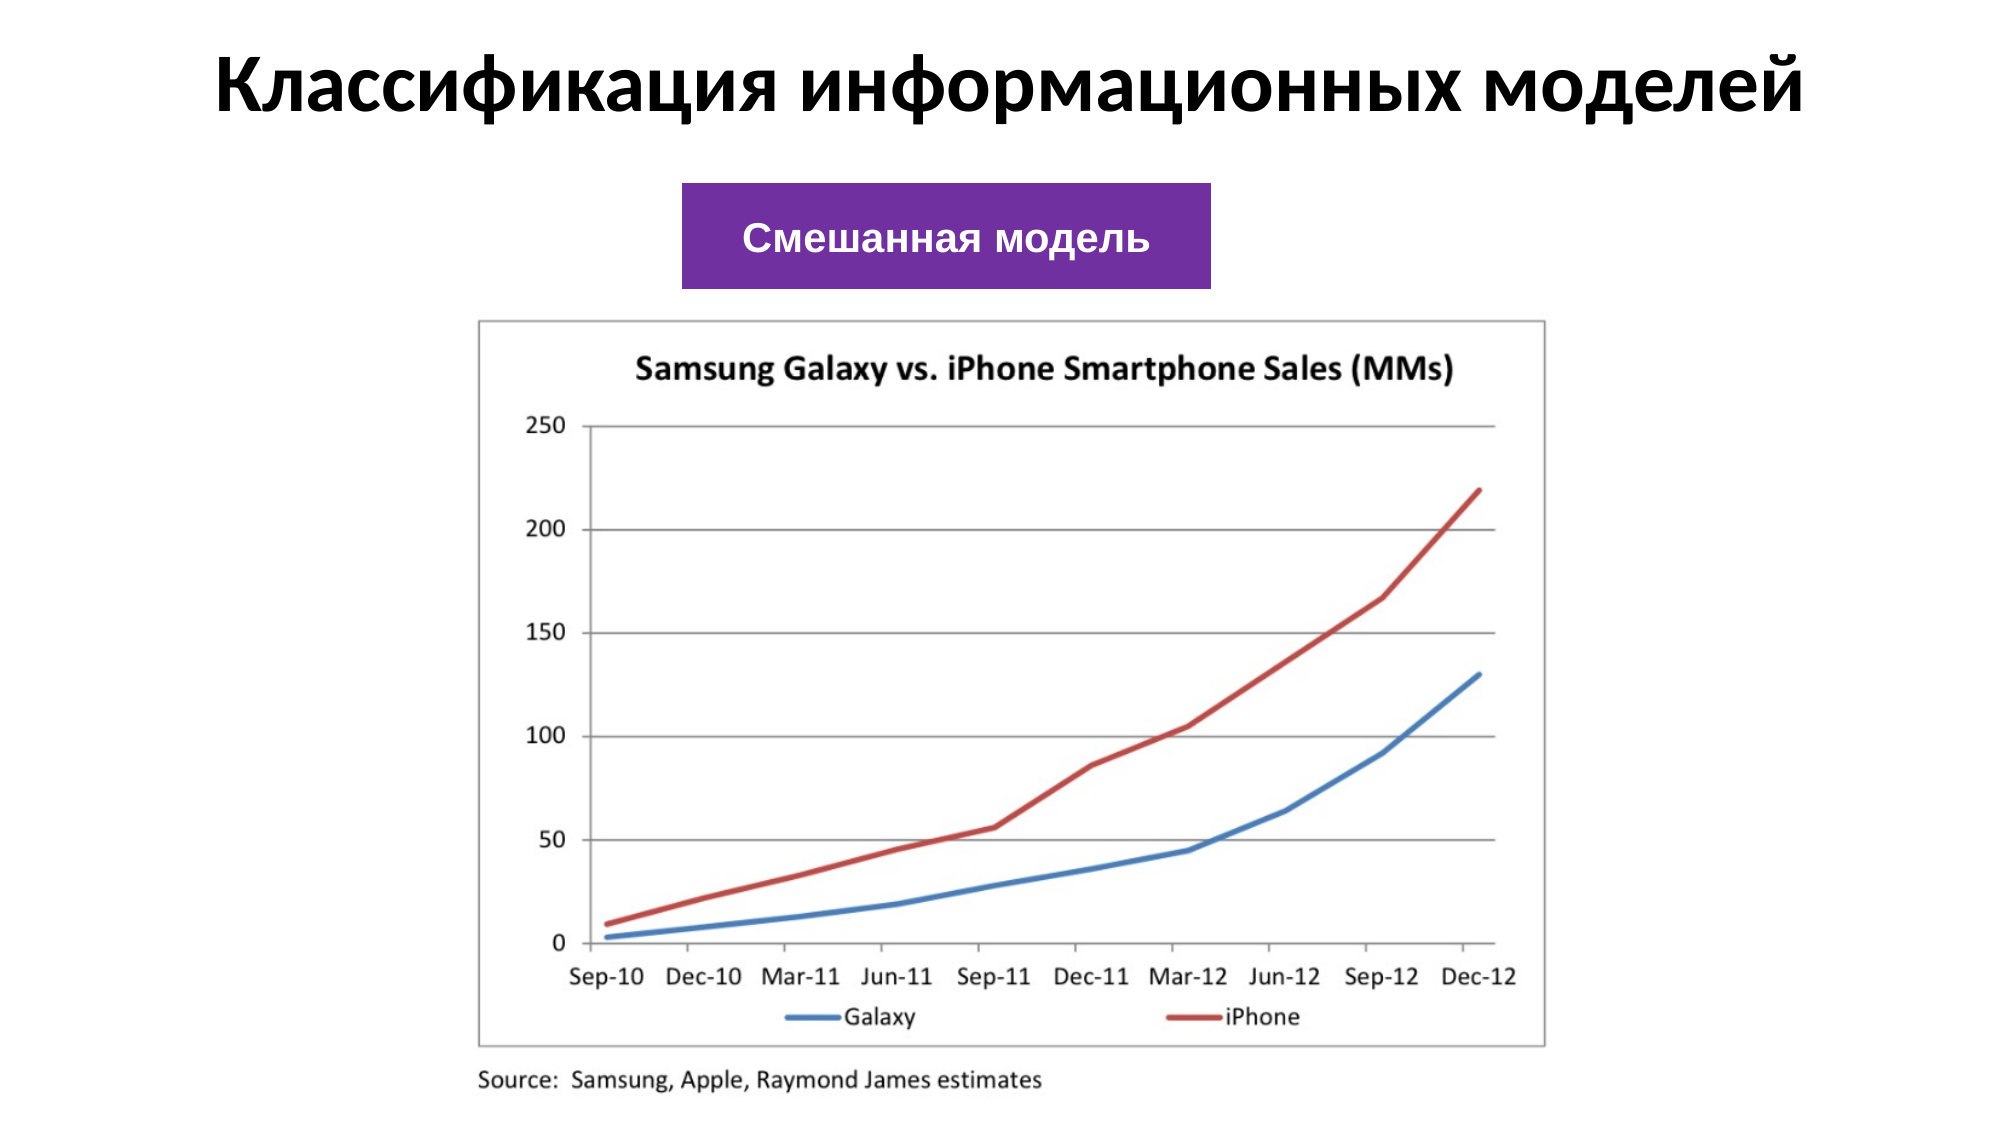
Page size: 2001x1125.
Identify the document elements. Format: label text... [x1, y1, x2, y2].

picture [456, 312, 1567, 1108]
text_box Смешанная модель [679, 180, 1214, 292]
text_box Классификация информационных моделей [200, 16, 1876, 158]
